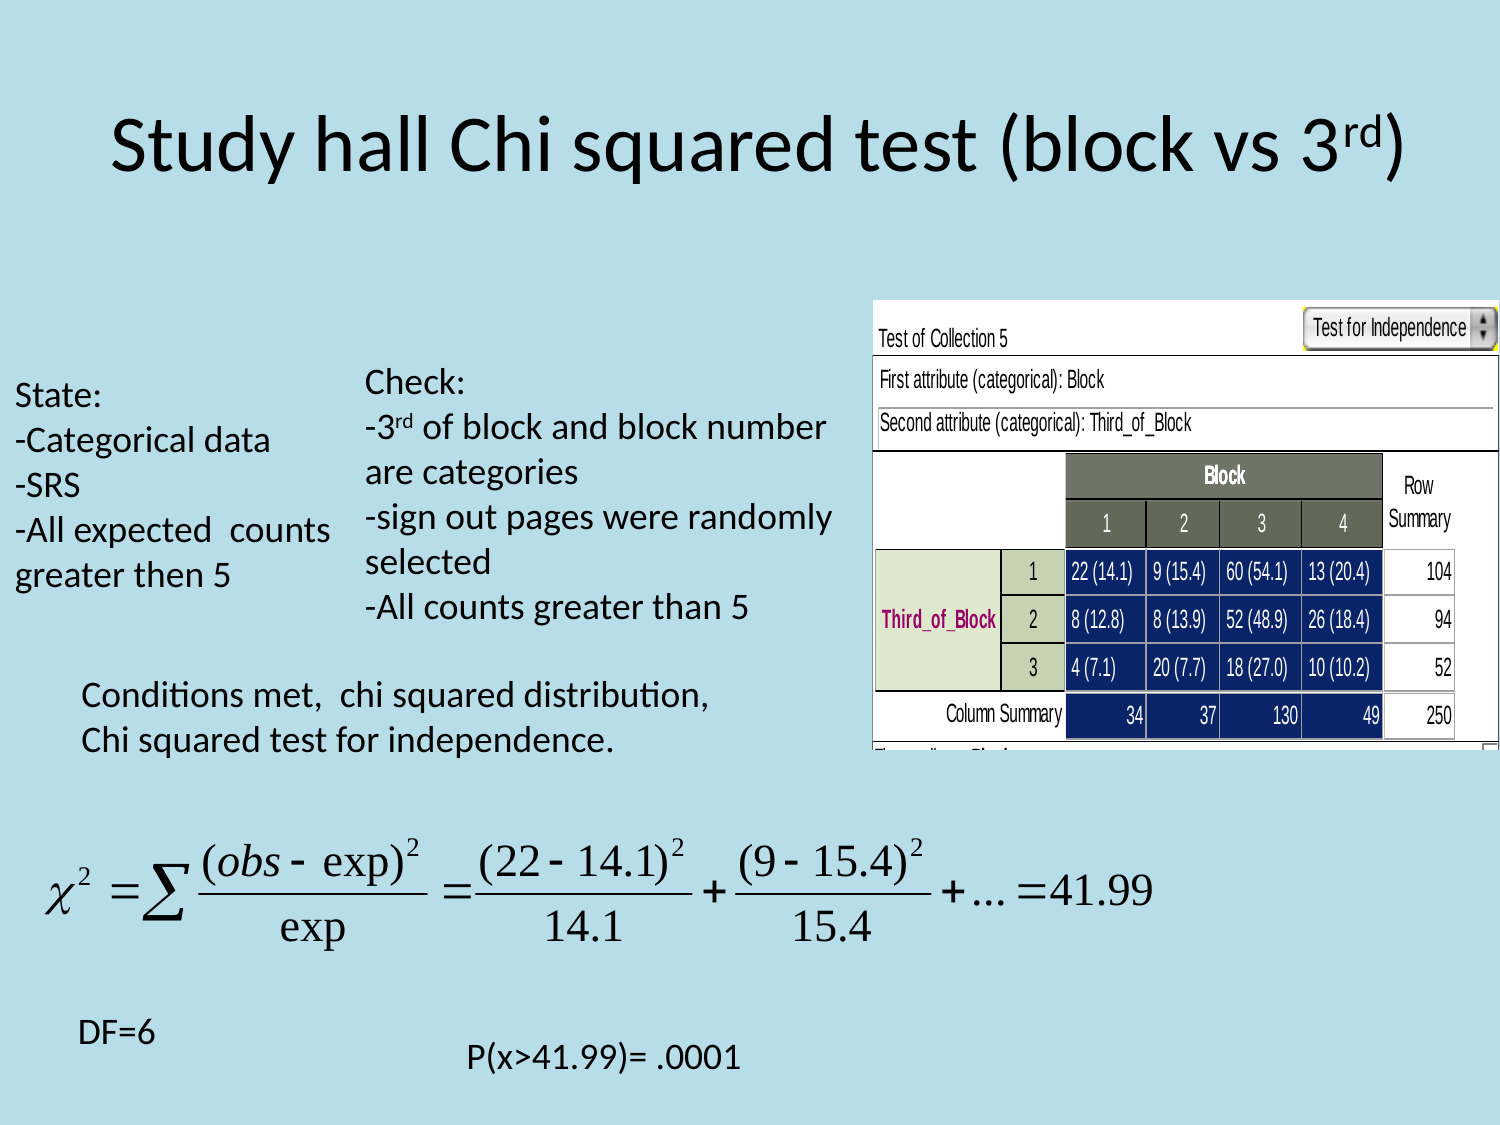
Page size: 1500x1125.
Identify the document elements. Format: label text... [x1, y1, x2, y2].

text_box P(x>41.99)= .0001 [451, 1024, 757, 1085]
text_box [37, 824, 1162, 960]
text_box Check: -3rd of block and block number are categories -sign out pages were randomly selected -All counts greater than 5 [350, 349, 867, 635]
title Study hall Chi squared test (block vs 3rd) [75, 45, 1425, 233]
picture [872, 299, 1500, 751]
text_box Conditions met, chi squared distribution, Chi squared test for independence. [66, 662, 726, 768]
text_box DF=6 [63, 999, 171, 1060]
text_box State: -Categorical data -SRS -All expected counts greater then 5 [0, 362, 350, 603]
